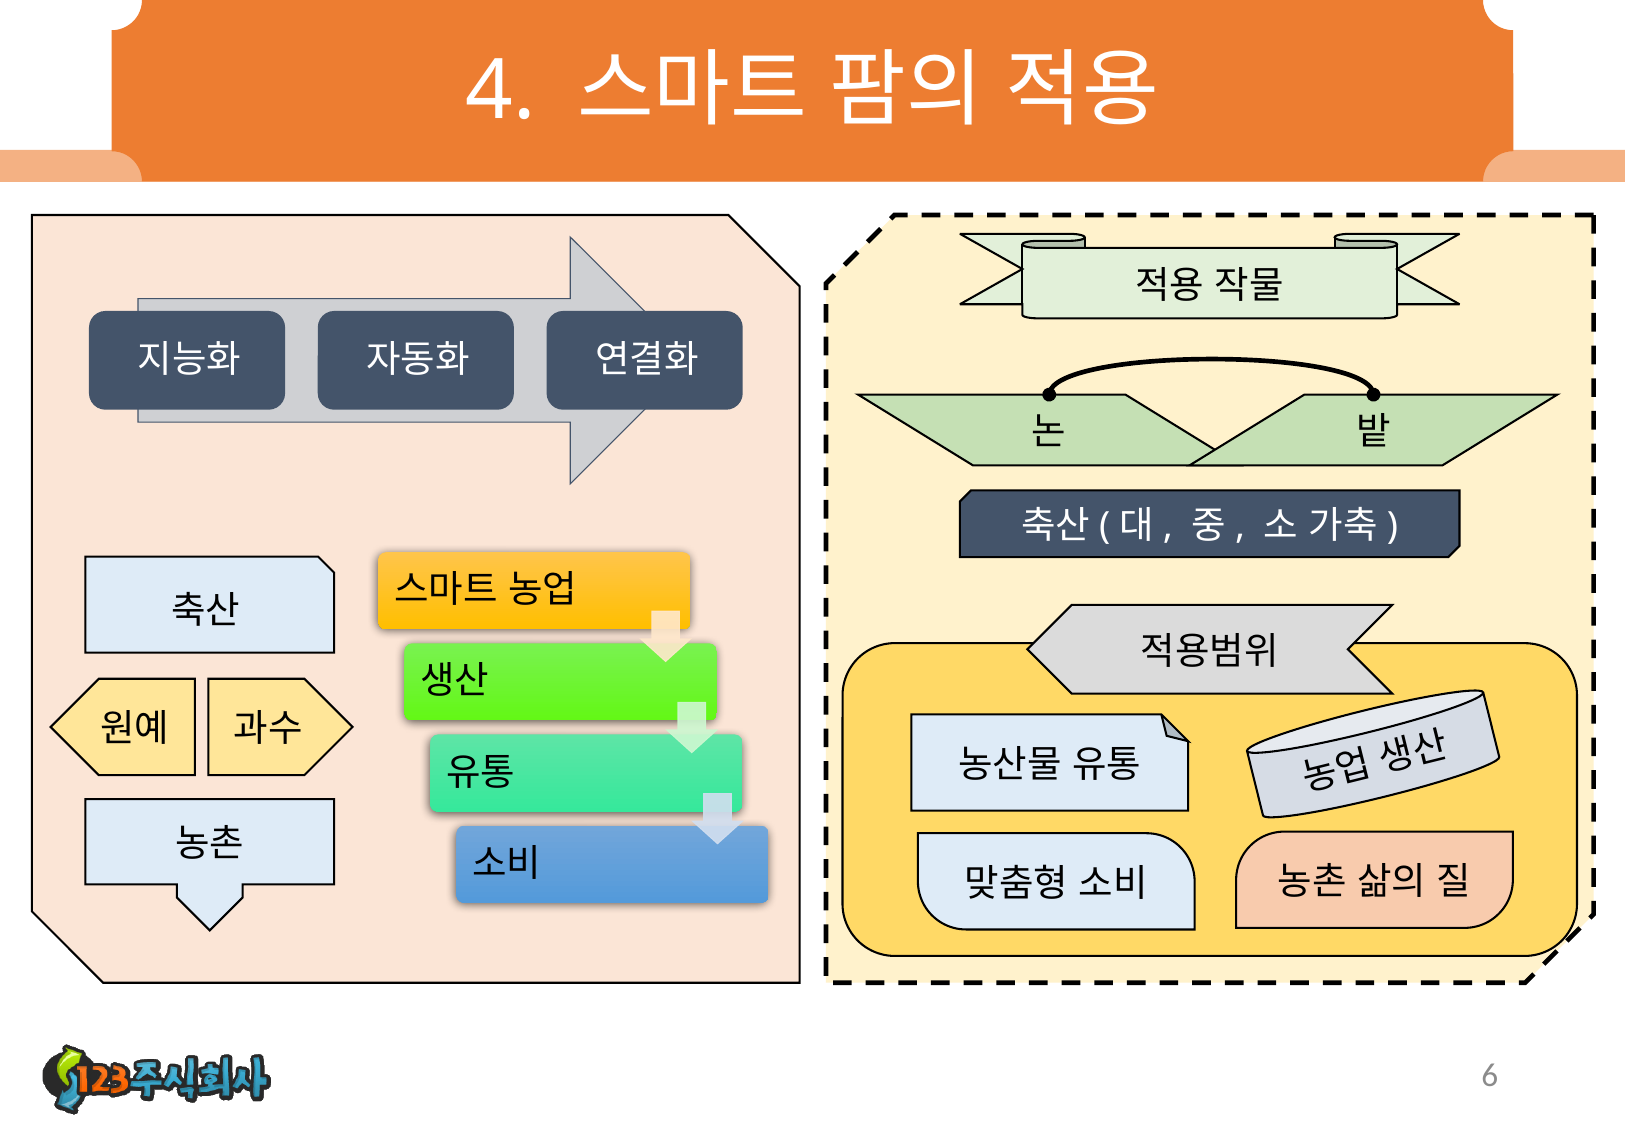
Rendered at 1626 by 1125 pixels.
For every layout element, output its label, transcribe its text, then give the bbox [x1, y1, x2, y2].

text_box 농산물 유통 [920, 732, 1179, 792]
title 4. 스마트 팜의 적용 [0, 3, 1625, 182]
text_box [88, 236, 743, 484]
text_box 맞춤형 소비 [916, 832, 1196, 931]
text_box 적용 작물 [1214, 232, 1461, 320]
text_box [824, 213, 1595, 984]
text_box 축산(대, 중, 소 가축) [958, 489, 1461, 559]
text_box 논 [854, 393, 1211, 467]
text_box 밭 [1214, 393, 1562, 467]
text_box [841, 642, 1579, 957]
text_box 적용범위 [1025, 603, 1395, 695]
text_box 적용 작물 [959, 232, 1211, 320]
slide_number 6 [1147, 1042, 1514, 1103]
text_box 과수 [207, 677, 355, 777]
text_box 농촌 삶의 질 [1235, 830, 1514, 929]
picture [31, 1032, 281, 1125]
text_box [30, 213, 801, 984]
text_box 농업 생산 [1245, 689, 1501, 819]
text_box 농촌 [84, 798, 336, 932]
text_box 원예 [49, 677, 196, 777]
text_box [378, 552, 769, 903]
text_box 밭 [1185, 450, 1211, 467]
text_box [910, 713, 1192, 812]
text_box 축산 [84, 555, 336, 654]
